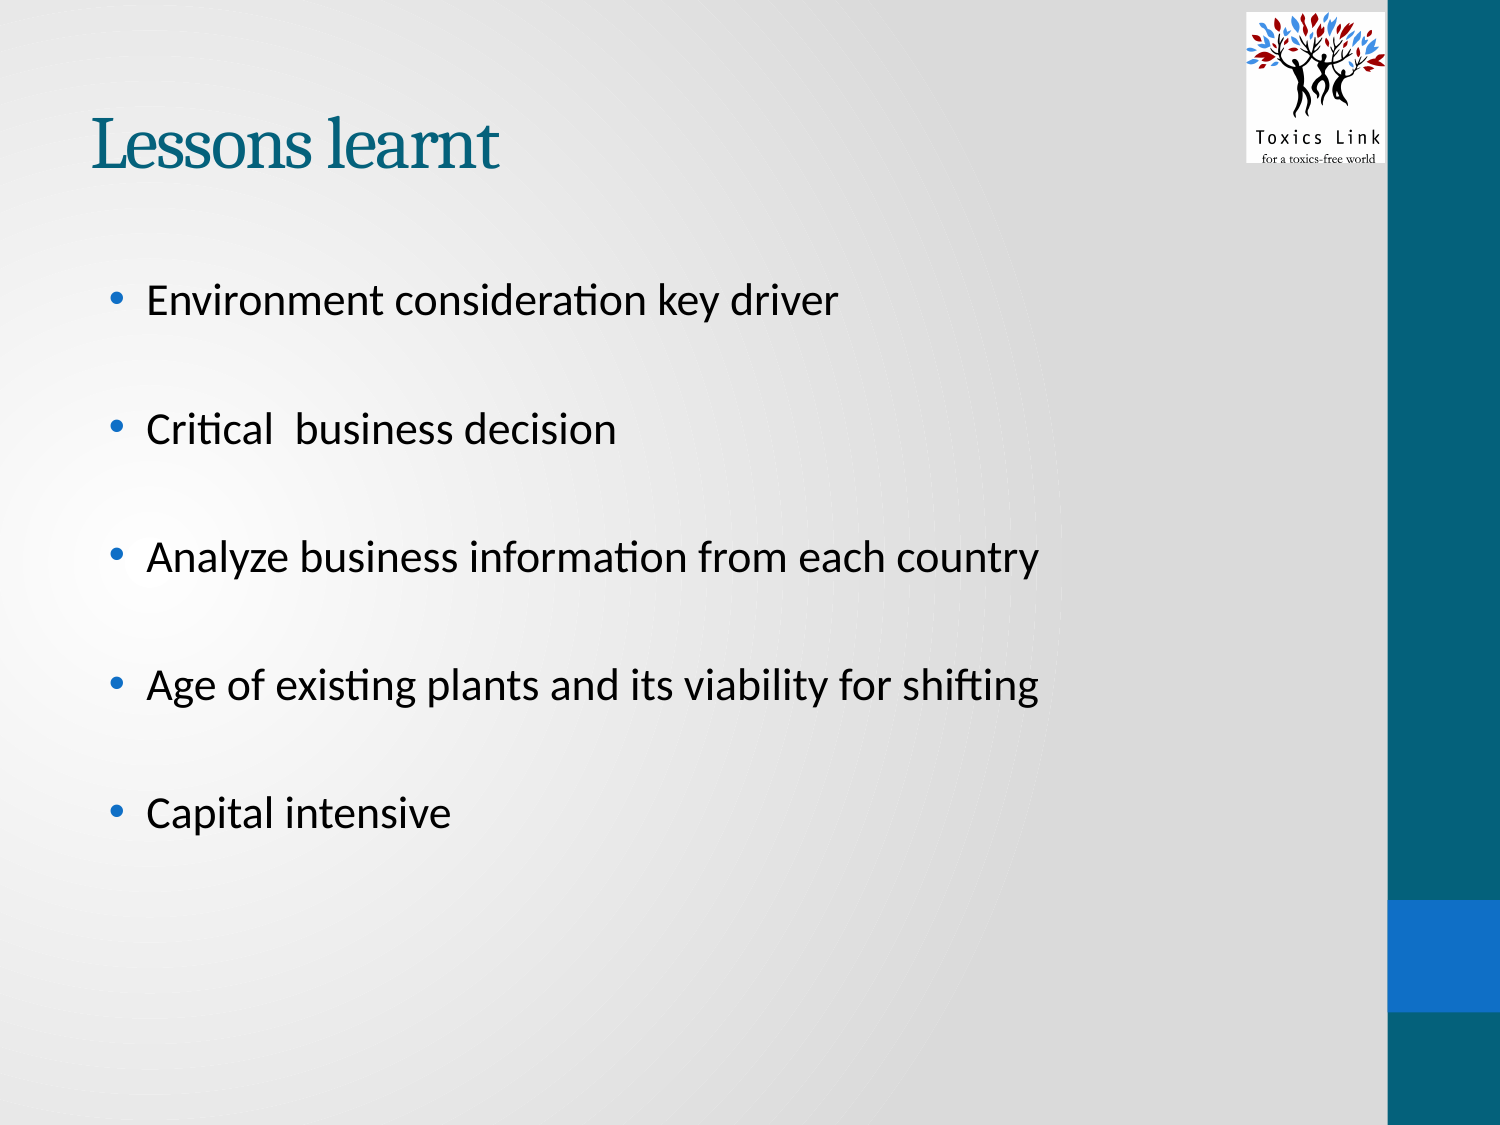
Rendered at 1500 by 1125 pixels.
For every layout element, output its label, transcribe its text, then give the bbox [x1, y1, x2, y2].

picture [1246, 12, 1385, 163]
title Lessons learnt [75, 45, 1325, 233]
list Environment consideration key driver Critical business decision Analyze business information from each country Age of existing plants and its viability for shifting Capital intensive [75, 262, 1325, 1050]
